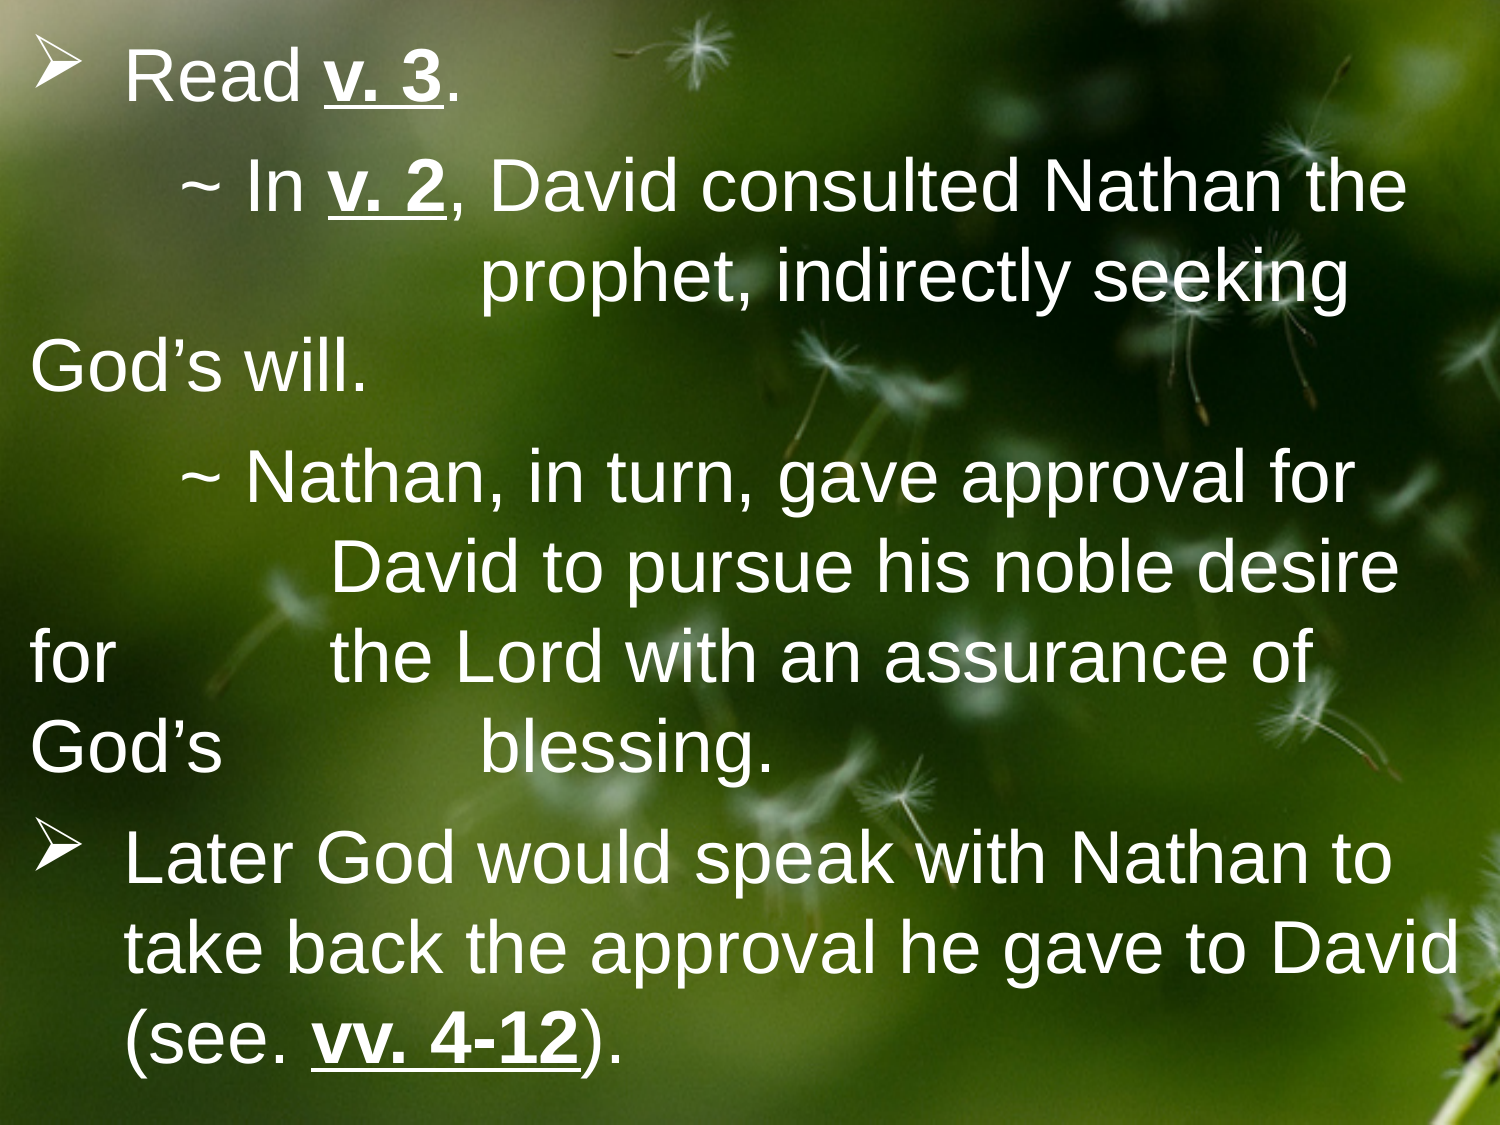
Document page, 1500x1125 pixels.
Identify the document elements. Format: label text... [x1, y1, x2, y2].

picture [0, 0, 1500, 1125]
subtitle Read v. 3. ~ In v. 2, David consulted Nathan the prophet, indirectly seeking God’s will. ~ Nathan, in turn, gave approval for David to pursue his noble desire for the Lord with an assurance of God’s blessing. Later God would speak with Nathan to take back the approval he gave to David (see. vv. 4-12). [14, 18, 1486, 1108]
